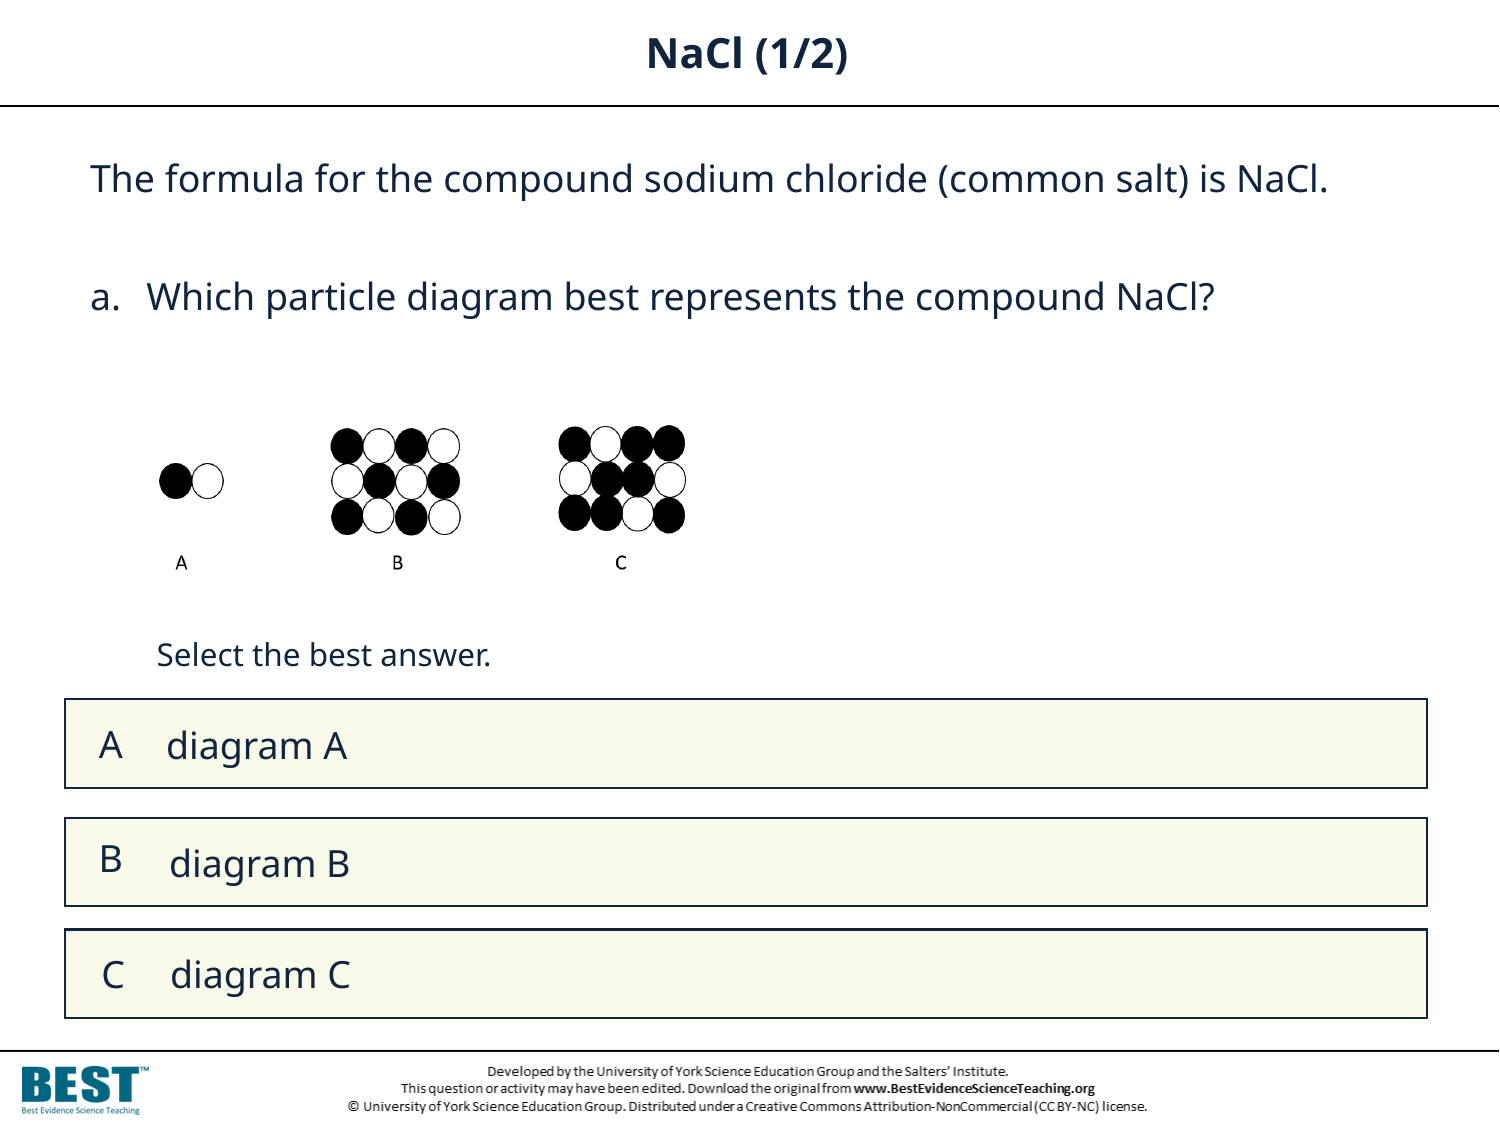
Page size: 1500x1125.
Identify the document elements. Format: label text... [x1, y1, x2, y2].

picture [0, 105, 1500, 1125]
text_box NaCl (1/2) [23, 4, 1471, 99]
